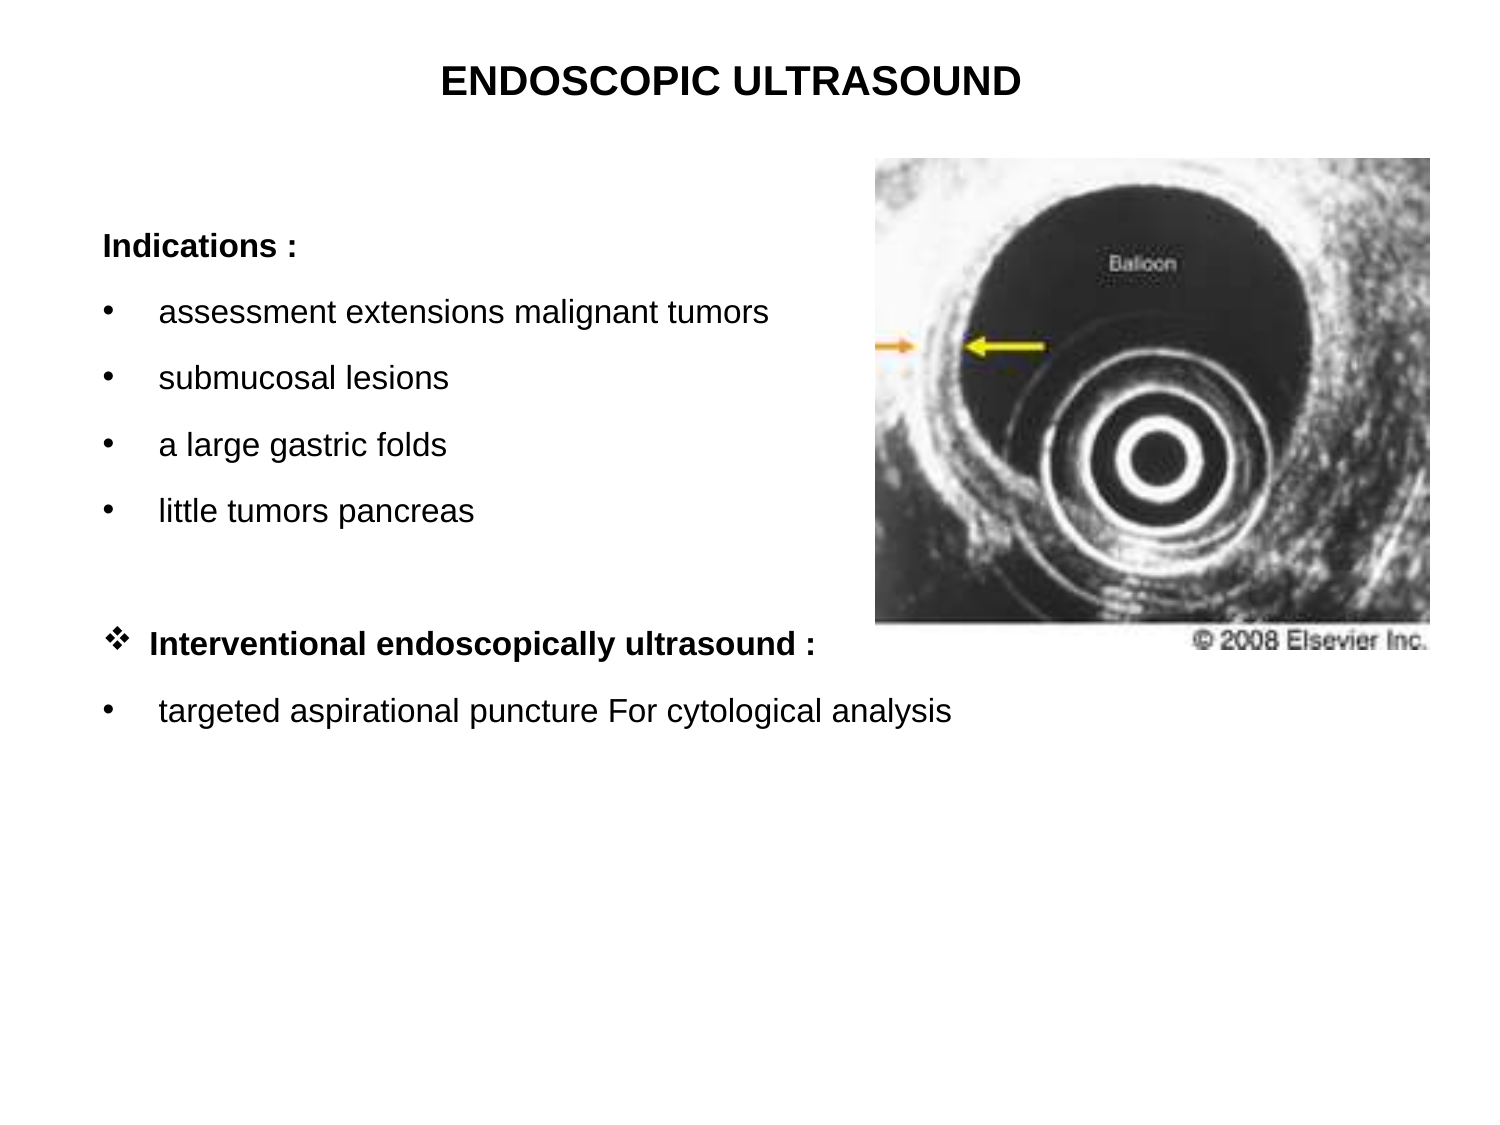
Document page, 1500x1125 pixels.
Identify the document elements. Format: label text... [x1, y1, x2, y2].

picture [874, 157, 1430, 651]
title ENDOSCOPIC ULTRASOUND [87, 37, 1376, 121]
subtitle Indications : assessment extensions malignant tumors submucosal lesions a large gastric folds little tumors pancreas Interventional endoscopically ultrasound : targeted aspirational puncture For cytological analysis [87, 196, 1376, 1071]
